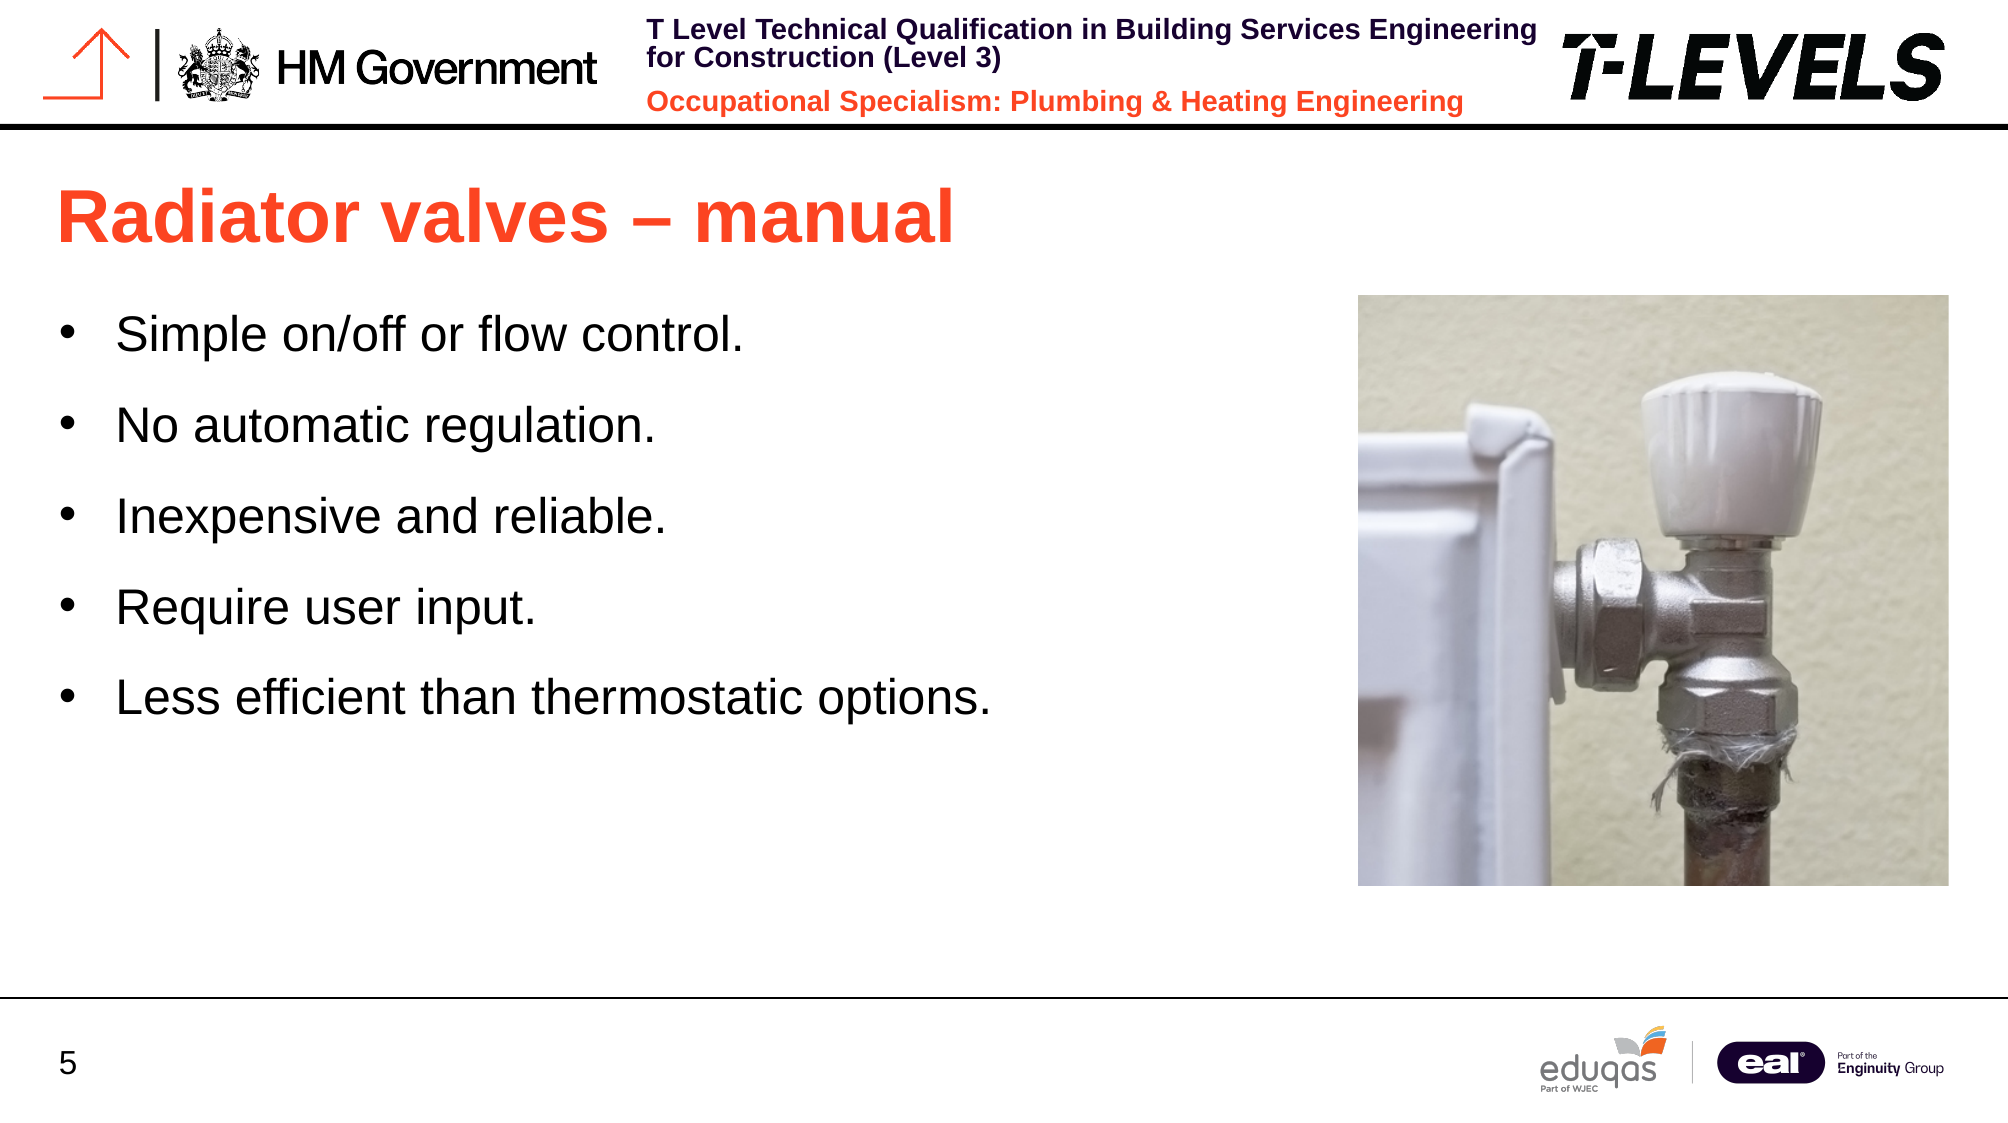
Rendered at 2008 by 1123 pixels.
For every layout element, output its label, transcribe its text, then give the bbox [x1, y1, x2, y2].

picture [1535, 1021, 1949, 1097]
picture [1543, 25, 1964, 108]
picture [1357, 294, 1949, 886]
picture [38, 27, 136, 100]
title Radiator valves – manual [41, 111, 1949, 314]
picture [155, 28, 597, 102]
list Simple on/off or flow control. No automatic regulation. Inexpensive and reliable. Require user input. Less efficient than thermostatic options. [59, 295, 1300, 975]
